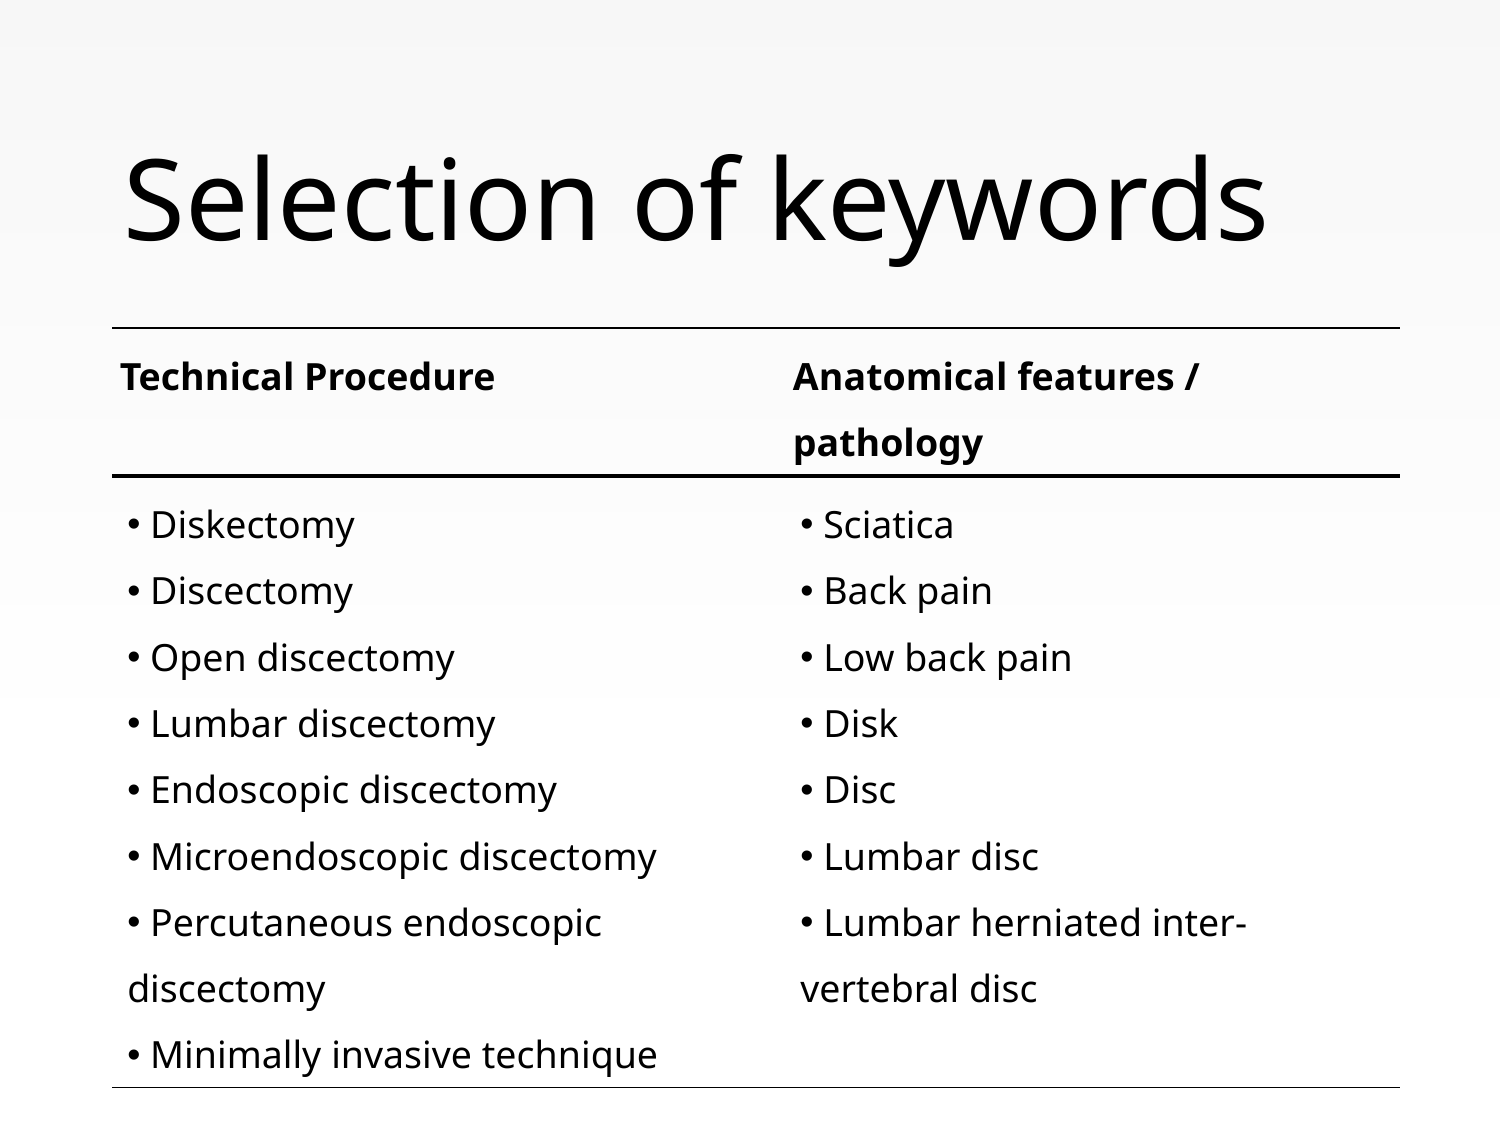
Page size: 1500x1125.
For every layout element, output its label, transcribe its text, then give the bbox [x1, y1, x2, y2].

title Selection of keywords [108, 101, 1424, 290]
table_cell Sciatica Back pain Low back pain Disk Disc Lumbar disc Lumbar herniated inter-vertebral disc [785, 478, 1400, 1087]
table_cell Diskectomy Discectomy Open discectomy Lumbar discectomy Endoscopic discectomy Microendoscopic discectomy Percutaneous endoscopic discectomy Minimally invasive technique [112, 478, 785, 1087]
table_header Technical Procedure [112, 329, 785, 474]
table_header Anatomical features / pathology [785, 329, 1400, 474]
